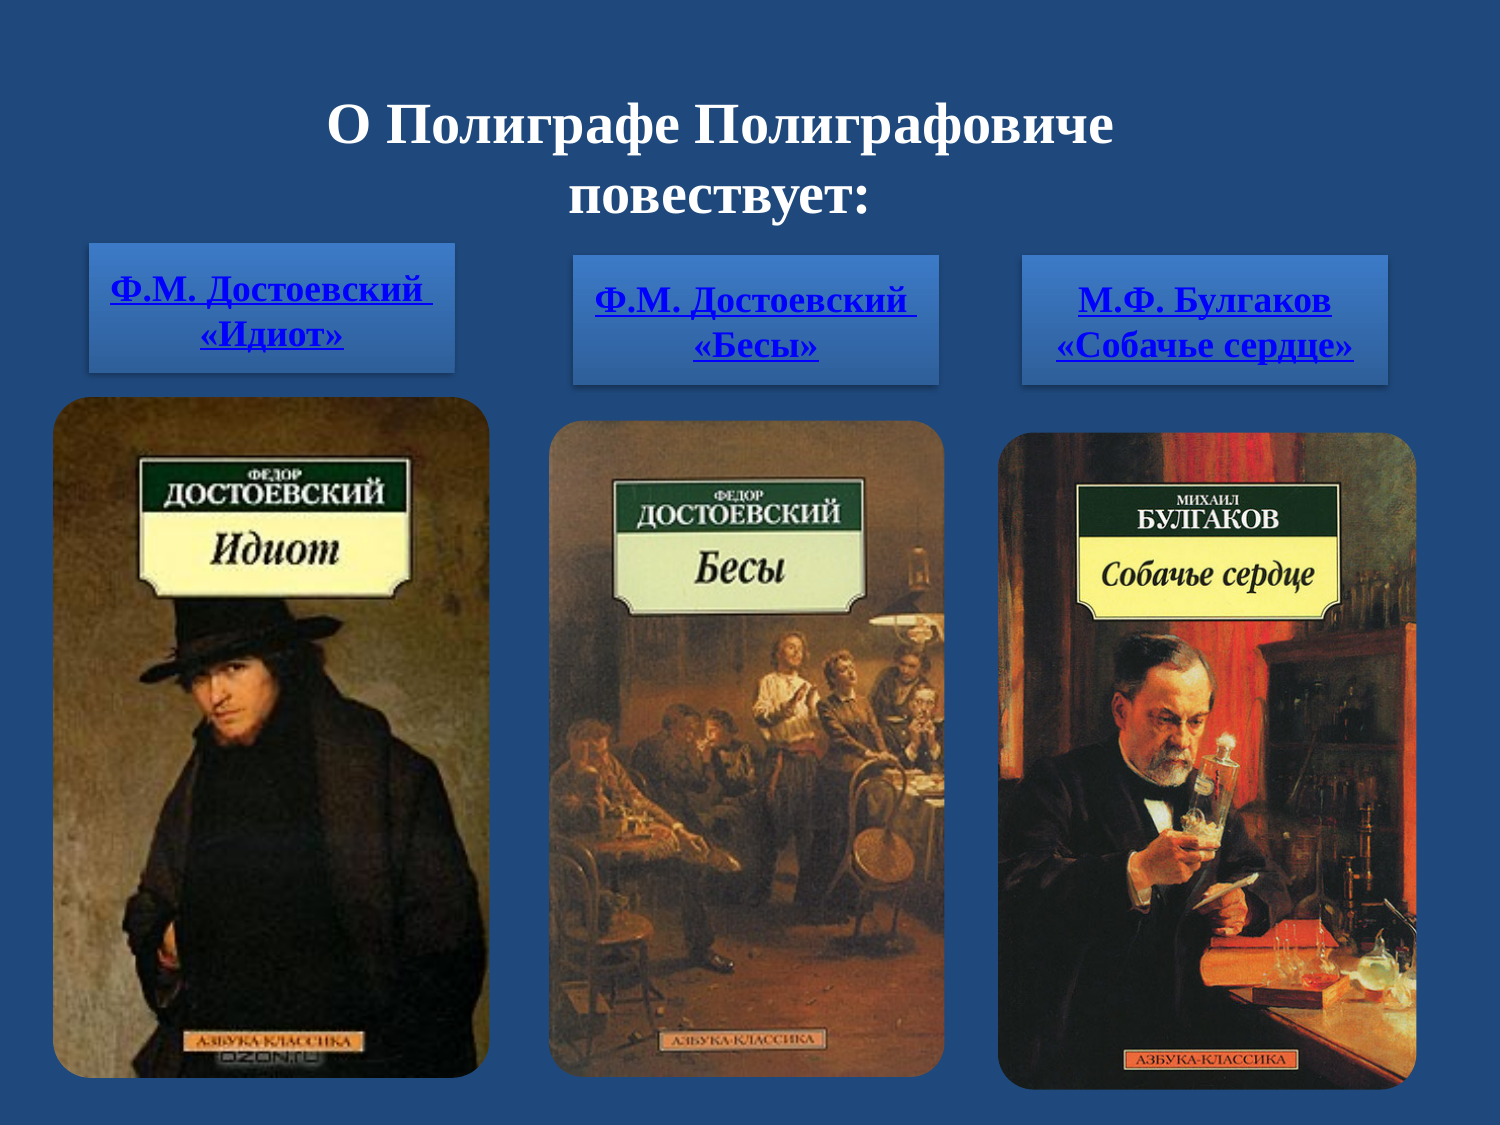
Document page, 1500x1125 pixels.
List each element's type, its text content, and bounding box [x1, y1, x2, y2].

picture [52, 396, 490, 1079]
picture [997, 432, 1417, 1090]
text_box Ф.М. Достоевский «Идиот» [88, 243, 455, 374]
text_box Ф.М. Достоевский «Бесы» [572, 255, 940, 386]
text_box О Полиграфе Полиграфовиче повествует: [159, 78, 1282, 233]
picture [548, 420, 945, 1078]
text_box М.Ф. Булгаков «Собачье сердце» [1021, 255, 1388, 386]
